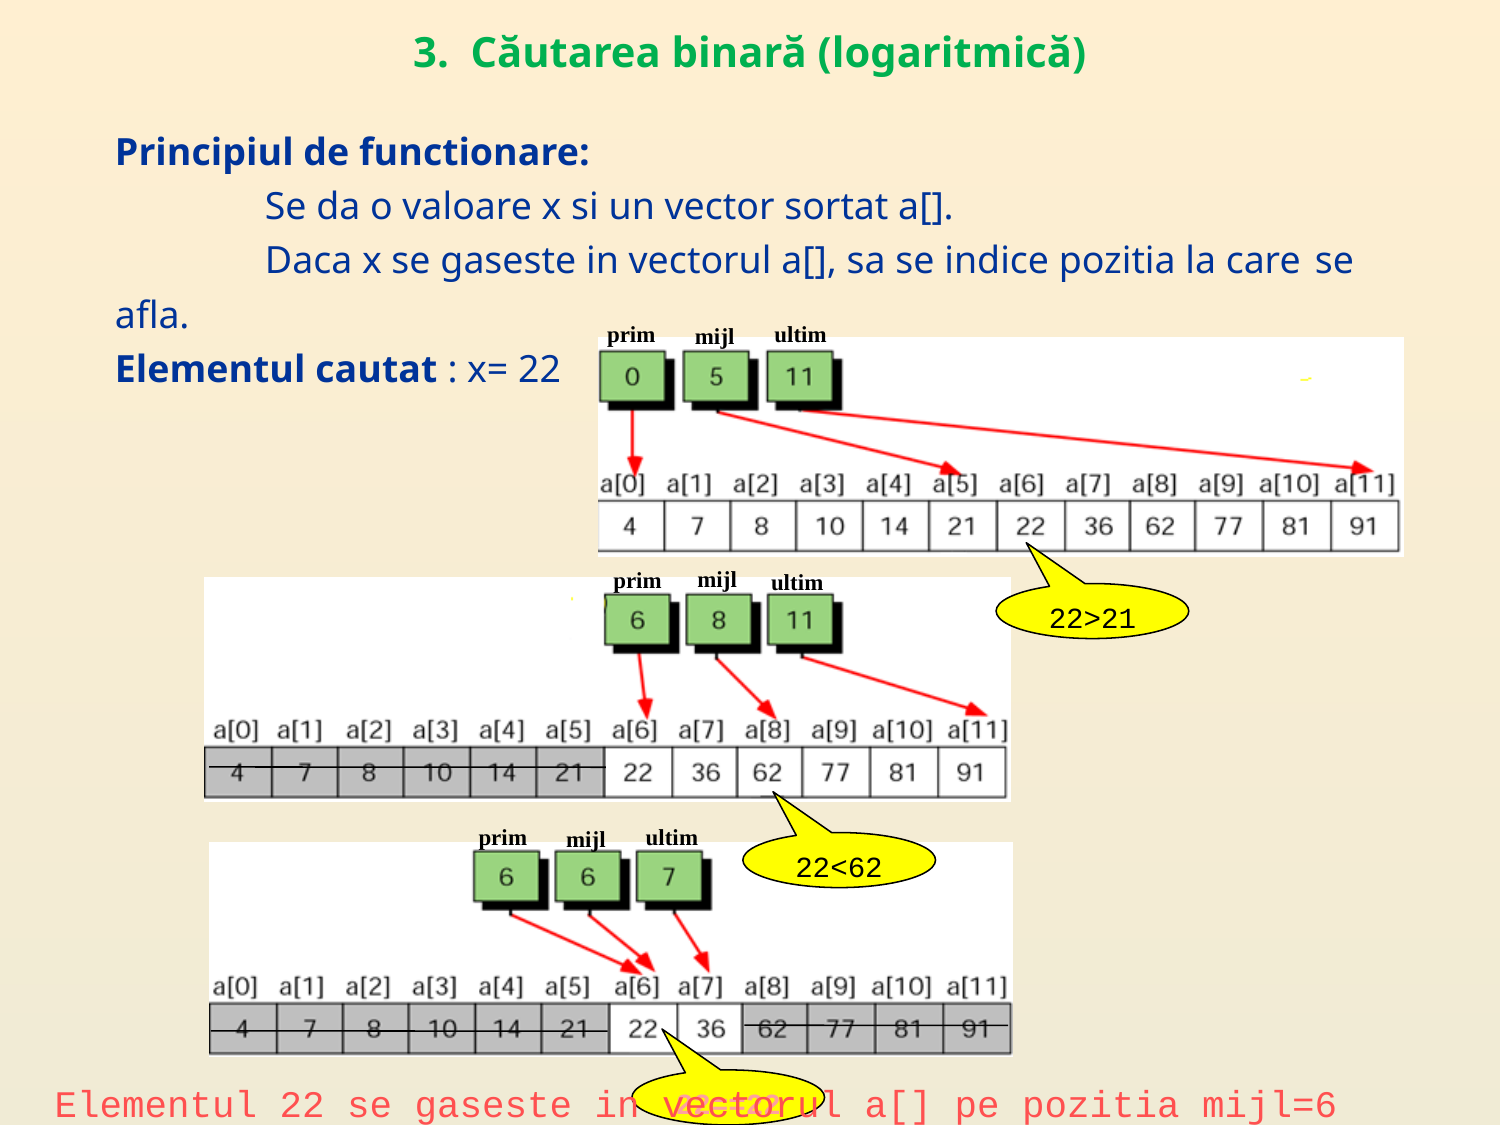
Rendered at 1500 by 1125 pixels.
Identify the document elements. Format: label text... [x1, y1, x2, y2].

text_box 22==22 [681, 1065, 766, 1072]
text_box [204, 556, 1012, 802]
text_box Elementul 22 se gaseste in vectorul a[] pe pozitia mijl=6 [0, 1072, 1392, 1125]
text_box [209, 814, 1014, 1057]
title 3. Căutarea binară (logaritmică) [0, 45, 1500, 121]
list Principiul de functionare: Se da o valoare x si un vector sortat a[]. Daca x se gaseste in vectorul a[], sa se indice pozitia la care se afla. Elementul cautat : x= 22 [99, 111, 1376, 365]
text_box 22>21 [1015, 565, 1189, 639]
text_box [592, 311, 1404, 557]
